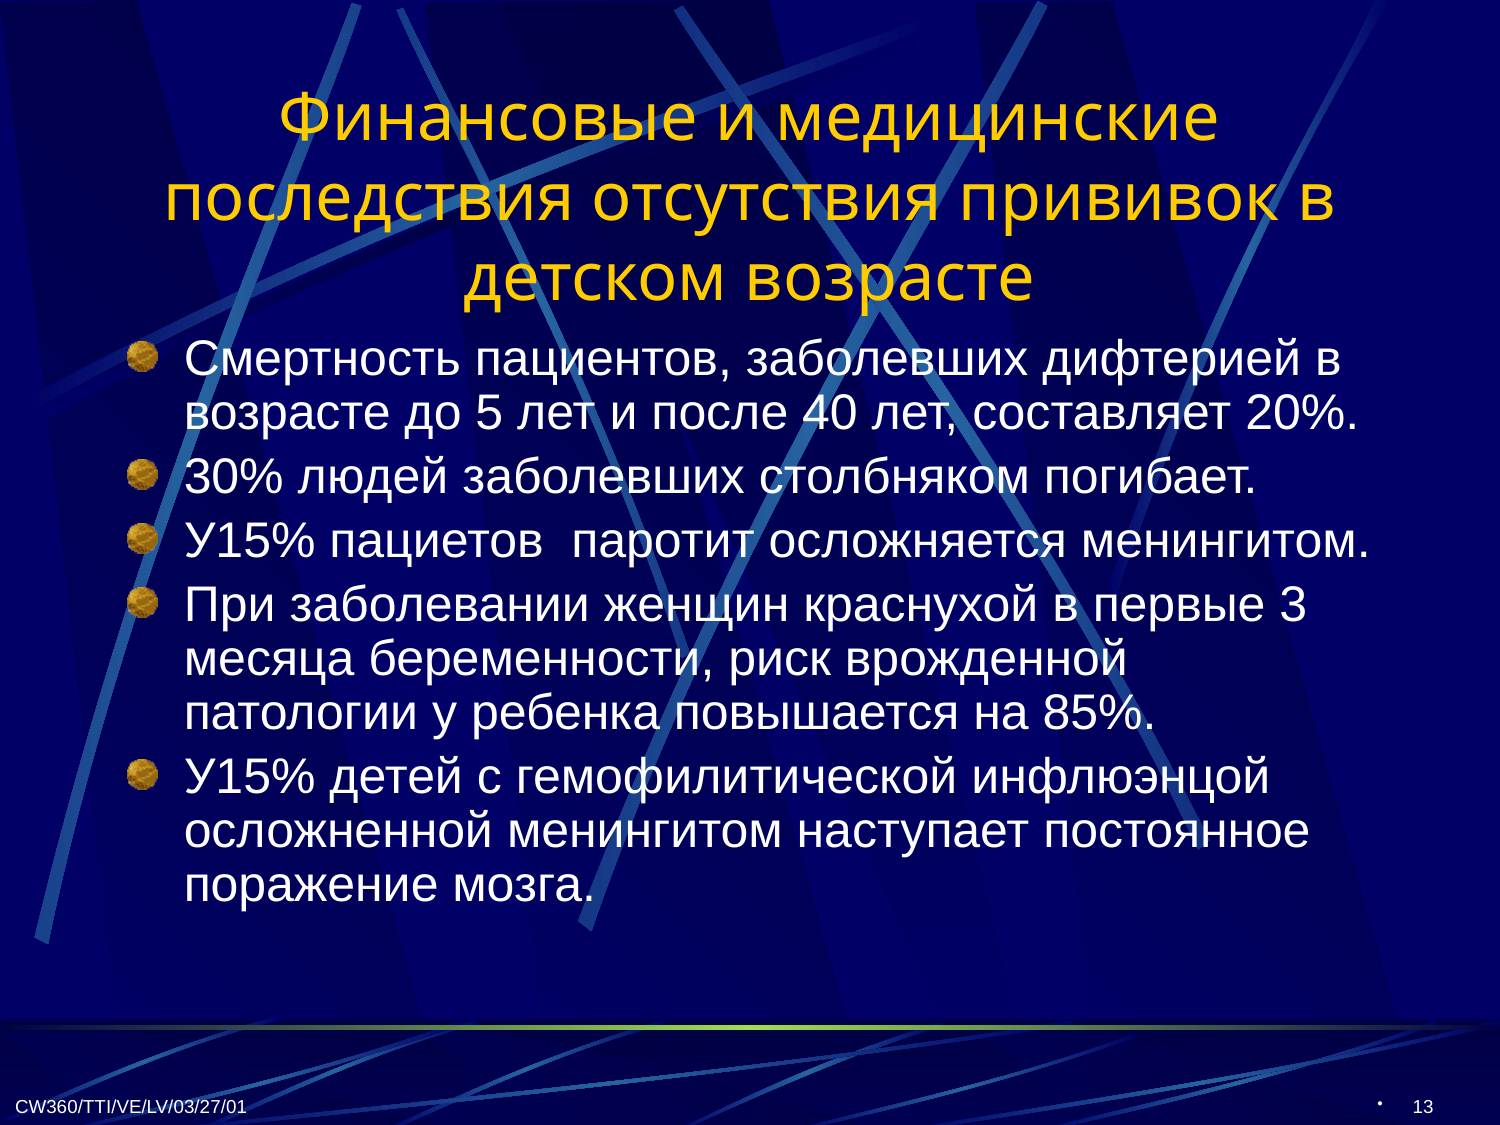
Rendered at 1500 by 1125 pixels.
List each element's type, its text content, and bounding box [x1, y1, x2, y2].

title Финансовые и медицинские последствия отсутствия прививок в детском возрасте [112, 65, 1388, 322]
picture [127, 523, 158, 554]
picture [127, 587, 158, 618]
footer CW360/TTI/VE/LV/03/27/01 [0, 1074, 401, 1125]
picture [127, 759, 158, 790]
picture [127, 459, 158, 490]
picture [127, 341, 158, 372]
list Смертность пациентов, заболевших дифтерией в возрасте до 5 лет и после 40 лет, составляет 20%. 30% людей заболевших столбняком погибает. У15% пациетов паротит осложняется менингитом. При заболевании женщин краснухой в первые 3 месяца беременности, риск врожденной патологии у ребенка повышается на 85%. У15% детей с гемофилитической инфлюэнцой осложненной менингитом наступает постоянное поражение мозга. [112, 324, 1388, 1001]
